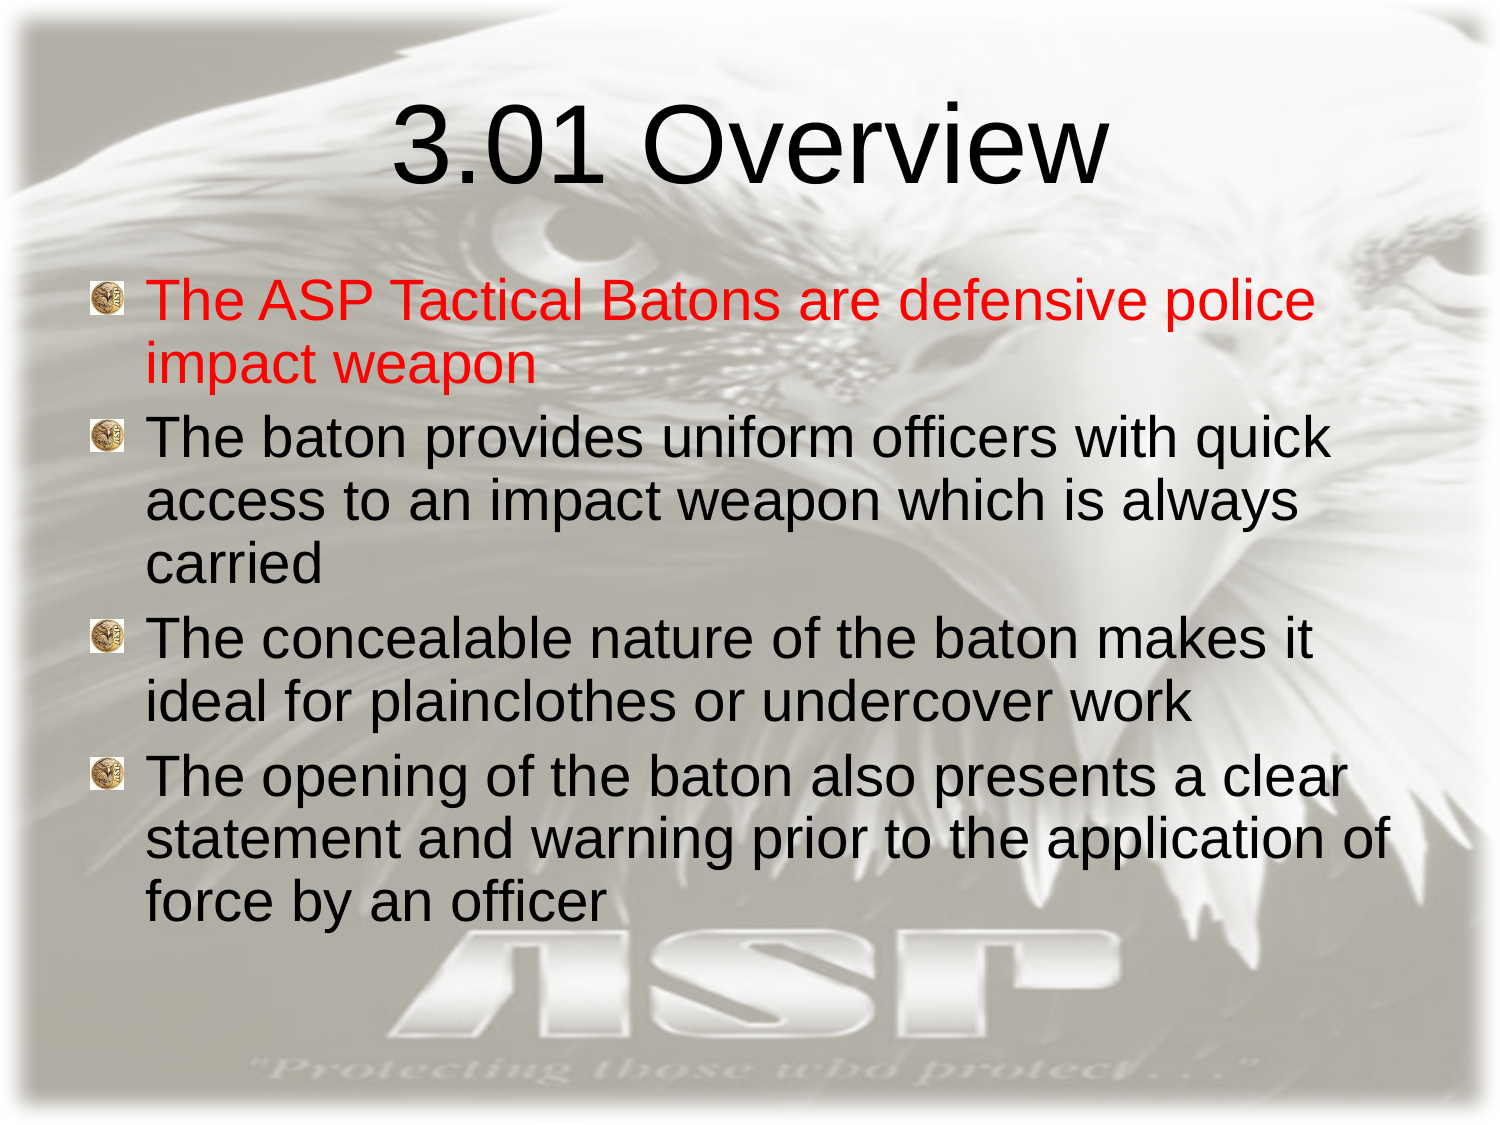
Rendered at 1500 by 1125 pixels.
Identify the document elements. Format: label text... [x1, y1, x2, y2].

picture [90, 619, 124, 653]
picture [90, 419, 124, 452]
picture [90, 757, 124, 790]
list The ASP Tactical Batons are defensive police impact weapon The baton provides uniform officers with quick access to an impact weapon which is always carried The concealable nature of the baton makes it ideal for plainclothes or undercover work The opening of the baton also presents a clear statement and warning prior to the application of force by an officer [75, 262, 1425, 1005]
title 3.01 Overview [75, 45, 1425, 233]
picture [90, 281, 124, 315]
